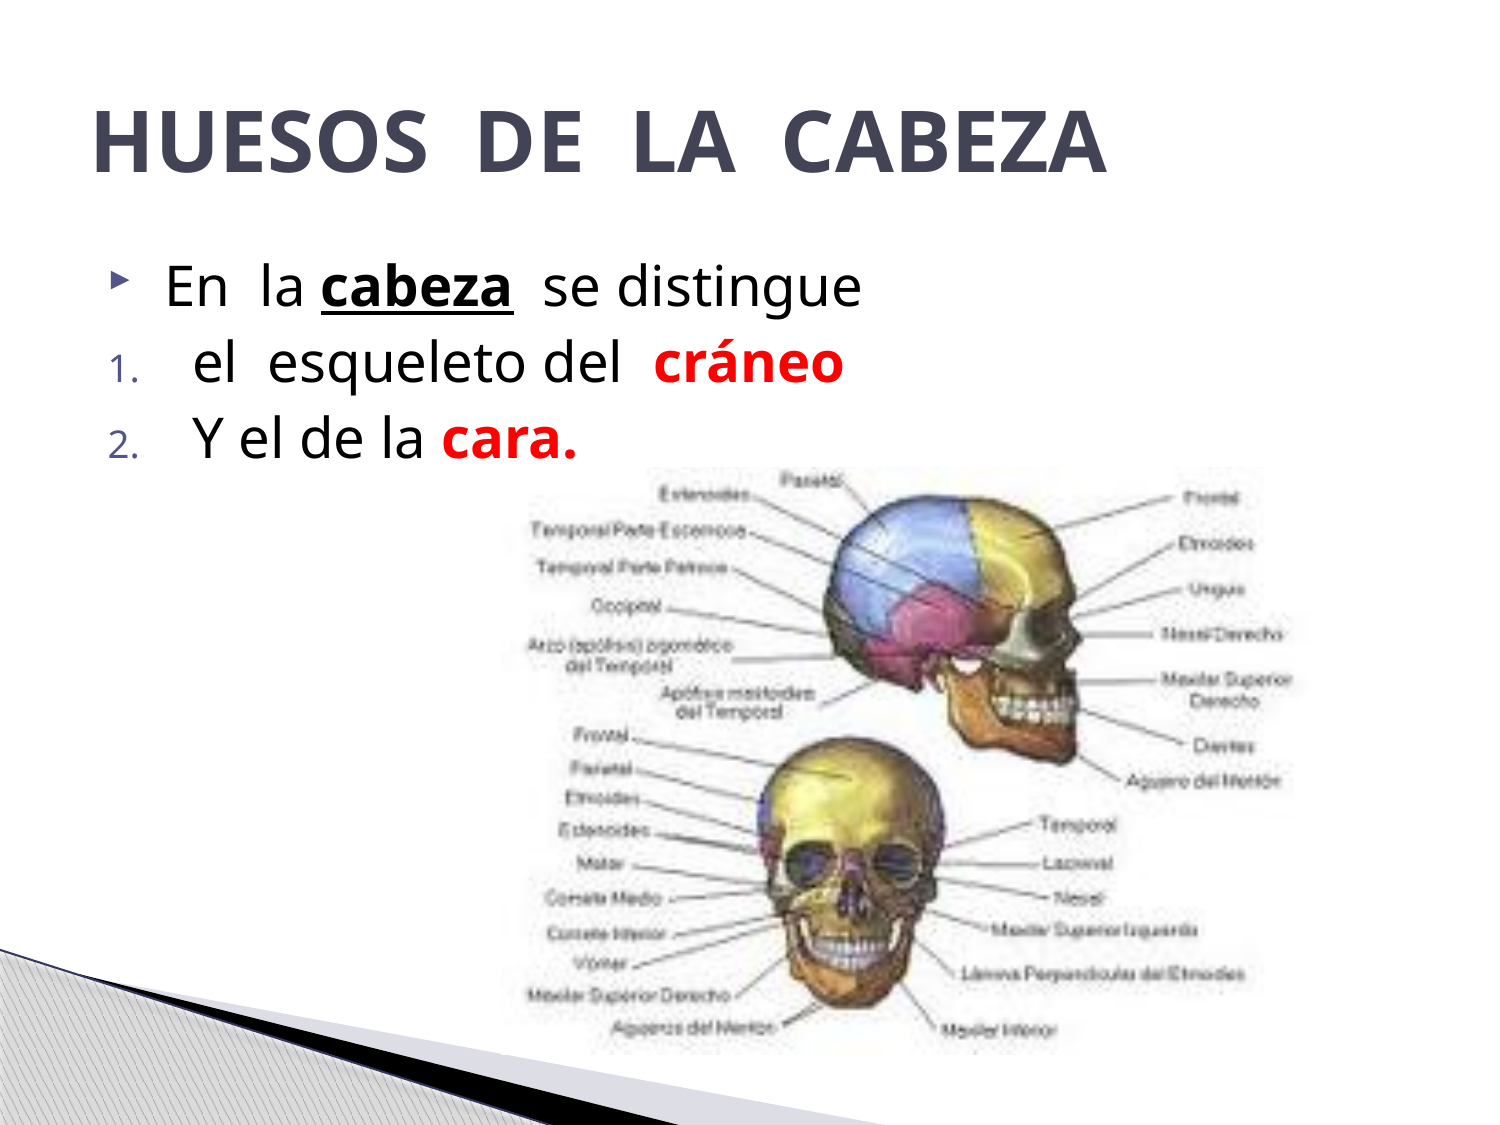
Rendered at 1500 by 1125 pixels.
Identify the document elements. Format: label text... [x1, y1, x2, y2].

list En la cabeza se distingue el esqueleto del cráneo Y el de la cara. [75, 243, 1425, 986]
title HUESOS DE LA CABEZA [75, 45, 1425, 233]
picture [501, 467, 1353, 1055]
